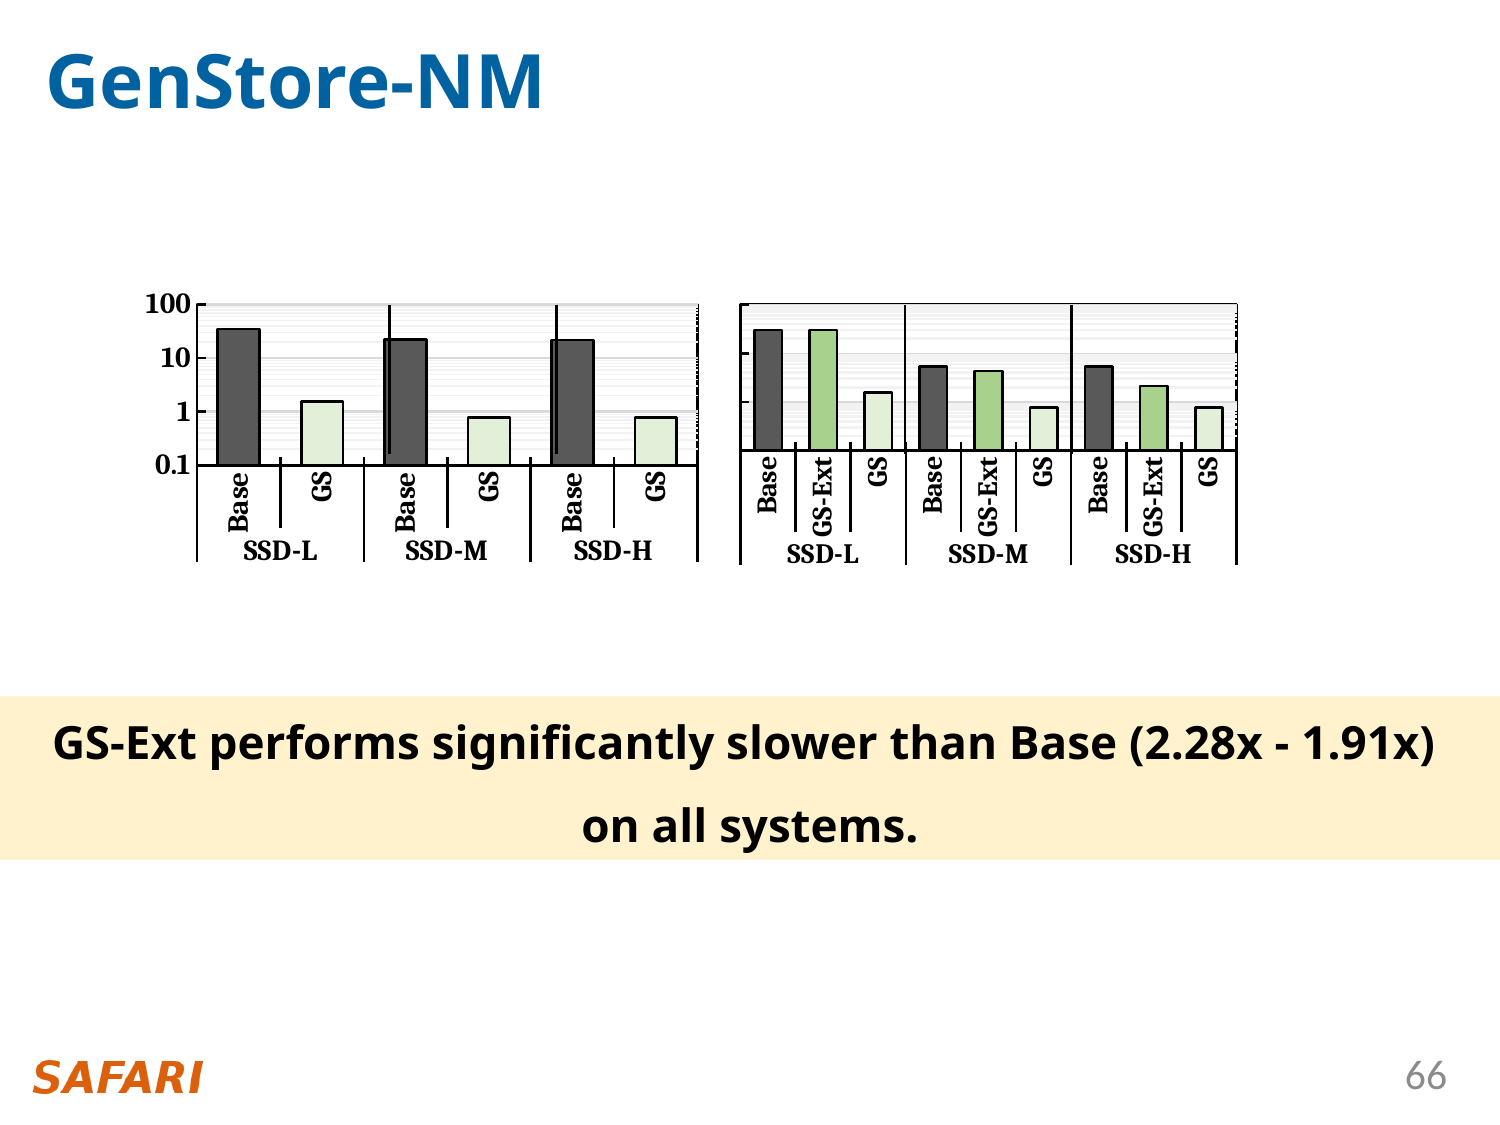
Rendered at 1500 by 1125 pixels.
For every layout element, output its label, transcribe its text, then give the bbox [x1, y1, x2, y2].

picture [31, 1051, 209, 1104]
text_box GS-Ext performs significantly slower than Base (2.28x - 1.91x) on all systems. [0, 695, 1500, 861]
title GenStore-NM [31, 15, 1475, 143]
chart [135, 280, 1266, 610]
